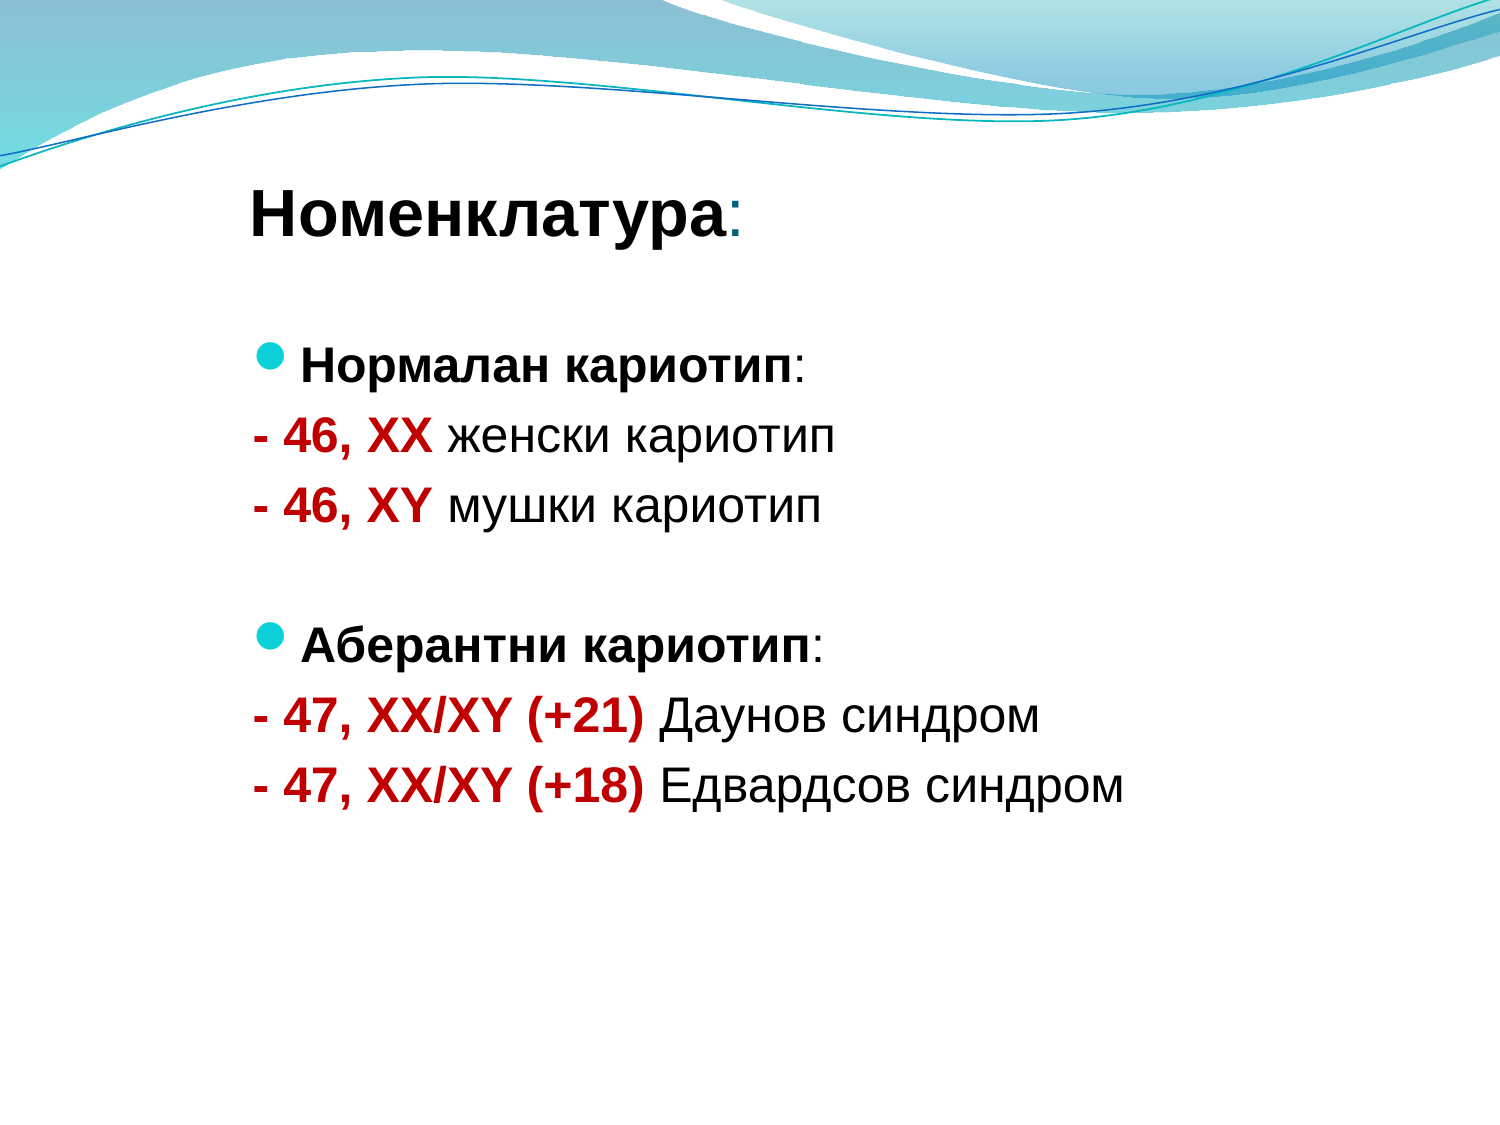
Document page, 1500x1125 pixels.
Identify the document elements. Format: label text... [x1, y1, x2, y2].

title Номенклатура: [249, 62, 1175, 250]
list Нормалан кариотип: - 46, XX женски кариотип - 46, XY мушки кариотип Аберантни кариотип: - 47, XX/XY (+21) Даунов синдром - 47, XX/XY (+18) Едвардсов синдром [237, 324, 1250, 1069]
